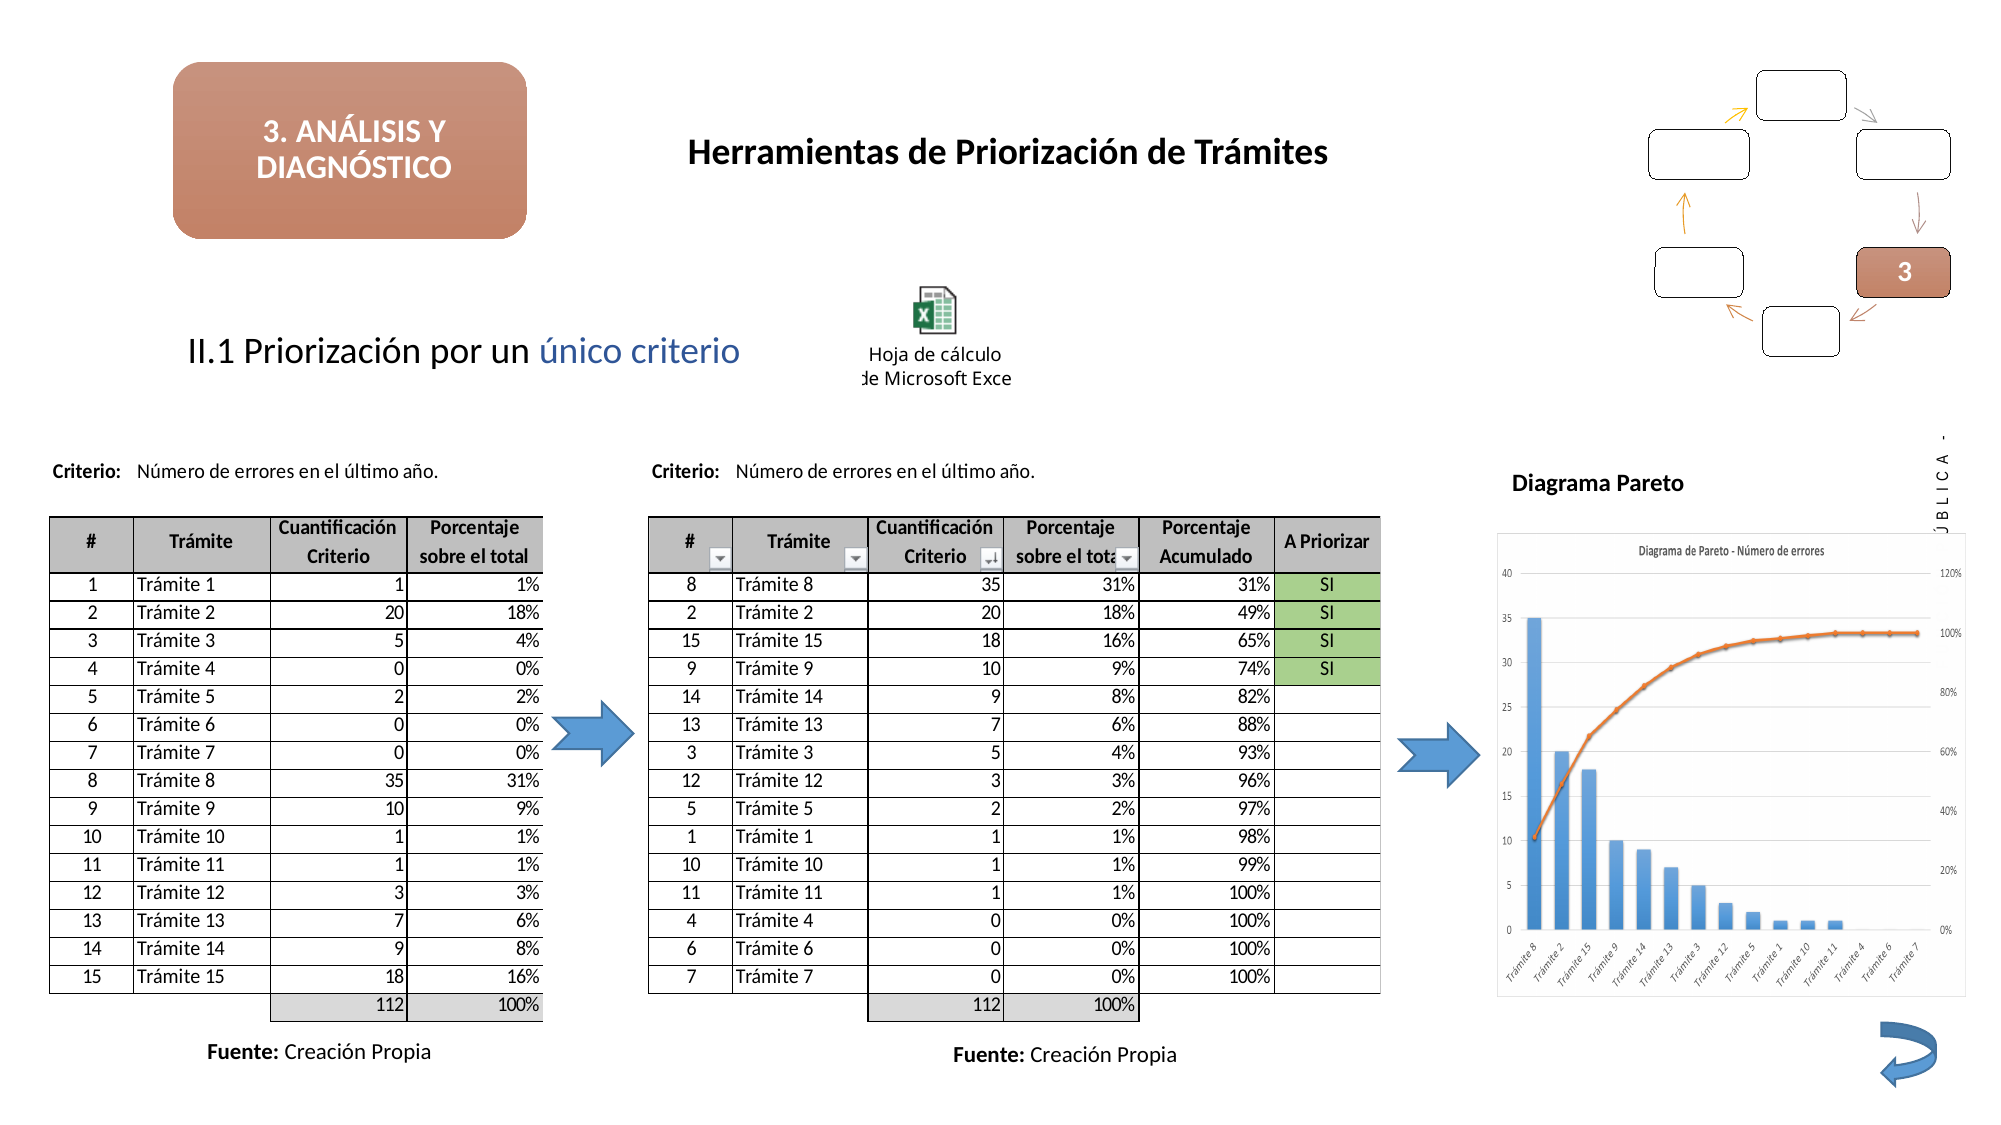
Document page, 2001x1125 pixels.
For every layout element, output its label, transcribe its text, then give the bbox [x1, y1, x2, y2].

picture [1497, 533, 1966, 997]
text_box [1396, 721, 1481, 790]
text_box Diagrama Pareto [1497, 459, 1803, 504]
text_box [172, 61, 529, 239]
text_box II.1 Priorización por un único criterio [172, 318, 795, 379]
text_box [1879, 1021, 1937, 1089]
picture [48, 460, 545, 1023]
text_box Fuente: Creación Propia [938, 1030, 1193, 1075]
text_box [1518, 70, 2000, 357]
picture [648, 460, 1382, 1023]
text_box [862, 285, 1013, 413]
text_box [551, 699, 635, 768]
text_box Herramientas de Priorización de Trámites [673, 119, 1371, 180]
text_box Fuente: Creación Propia [192, 1026, 447, 1072]
